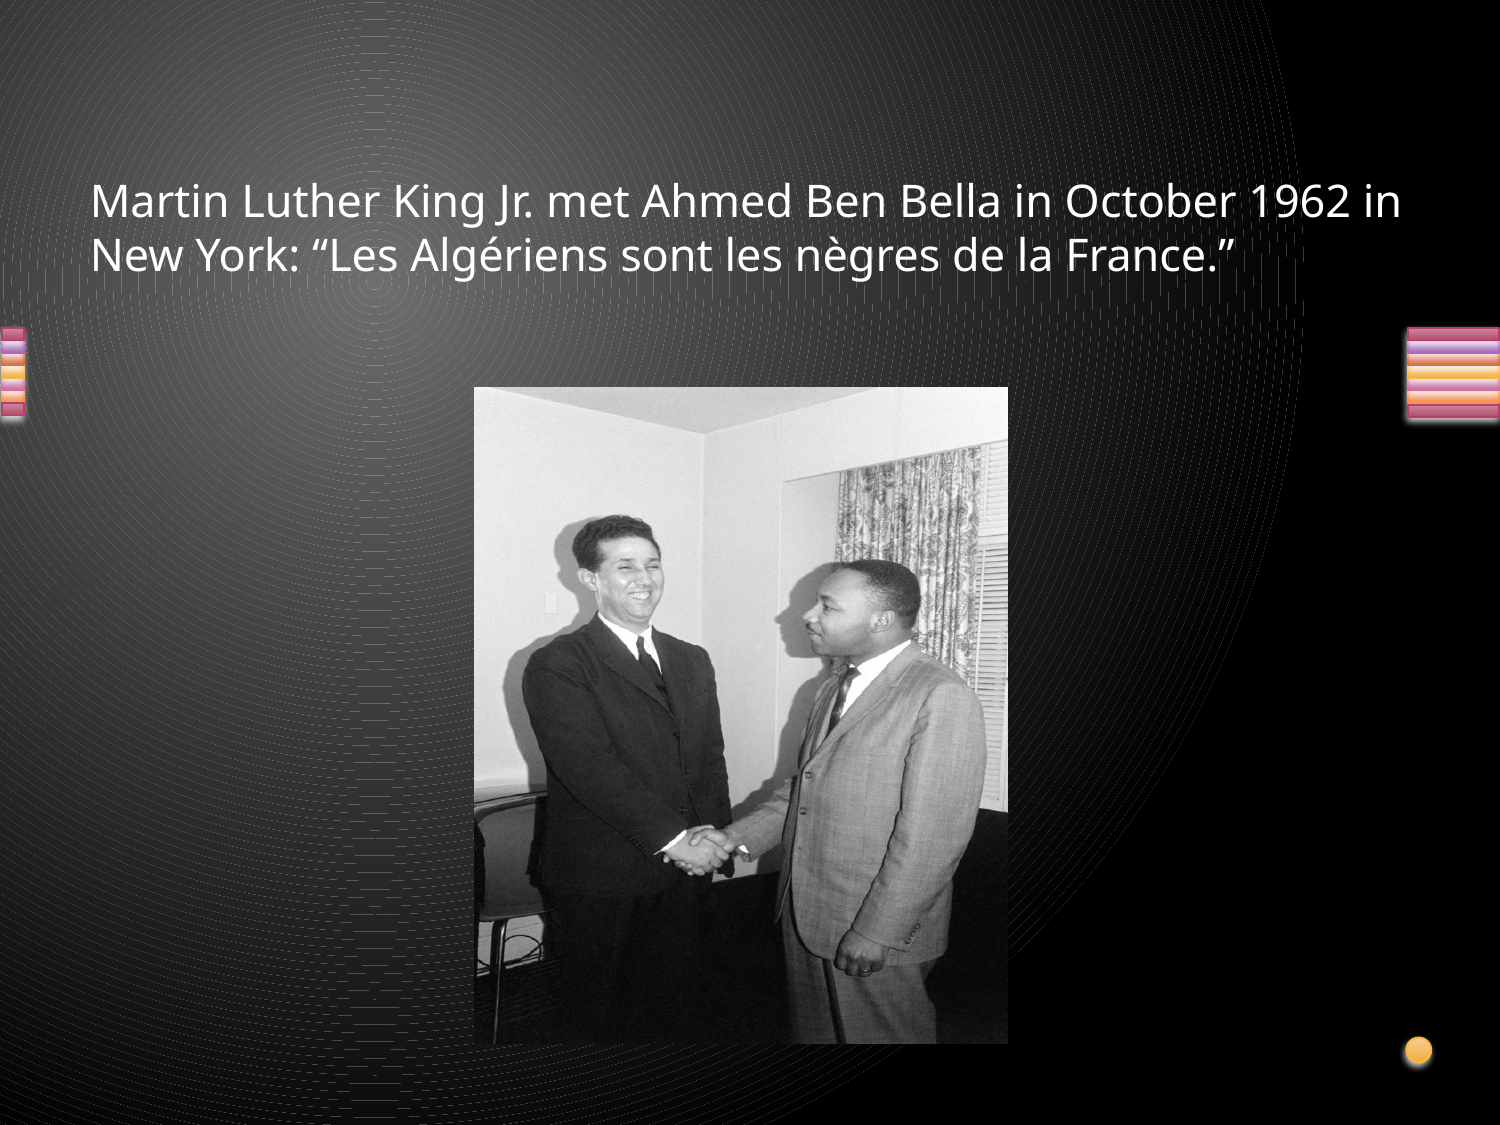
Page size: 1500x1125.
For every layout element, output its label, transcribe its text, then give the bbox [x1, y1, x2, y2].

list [474, 387, 1008, 1044]
title Martin Luther King Jr. met Ahmed Ben Bella in October 1962 in New York: “Les Algériens sont les nègres de la France.” [75, 75, 1463, 288]
